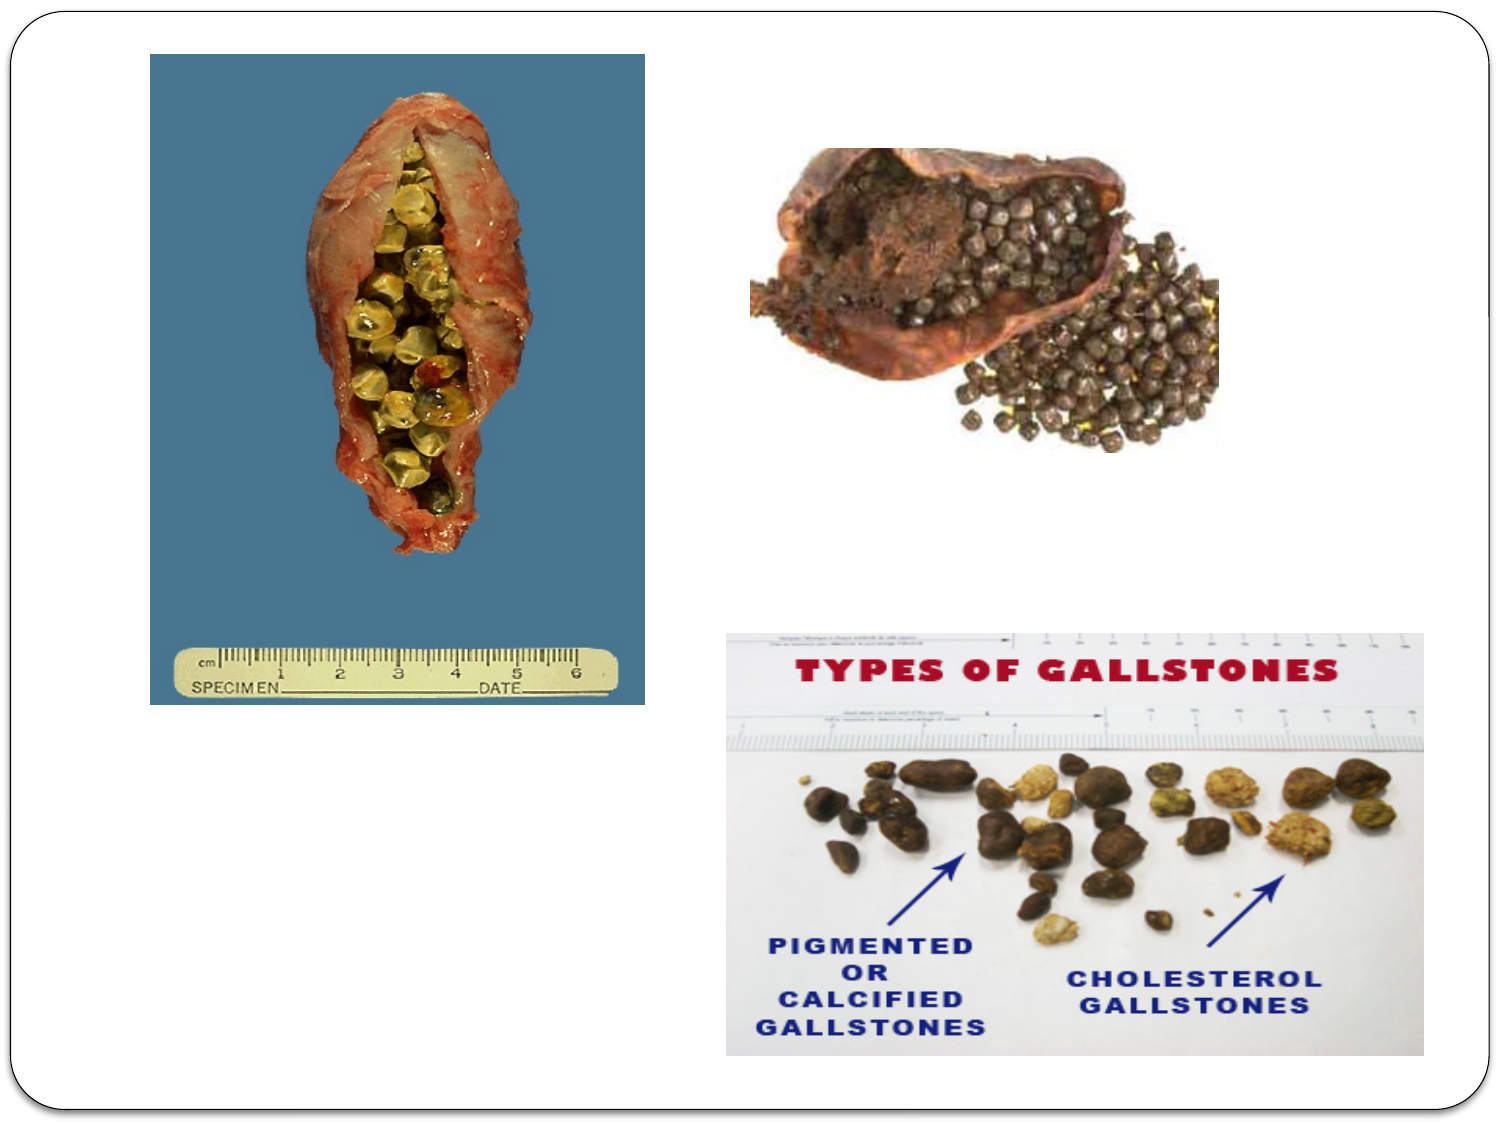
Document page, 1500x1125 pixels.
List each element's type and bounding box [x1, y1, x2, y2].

picture [150, 54, 645, 705]
picture [726, 633, 1424, 1056]
picture [749, 148, 1219, 453]
